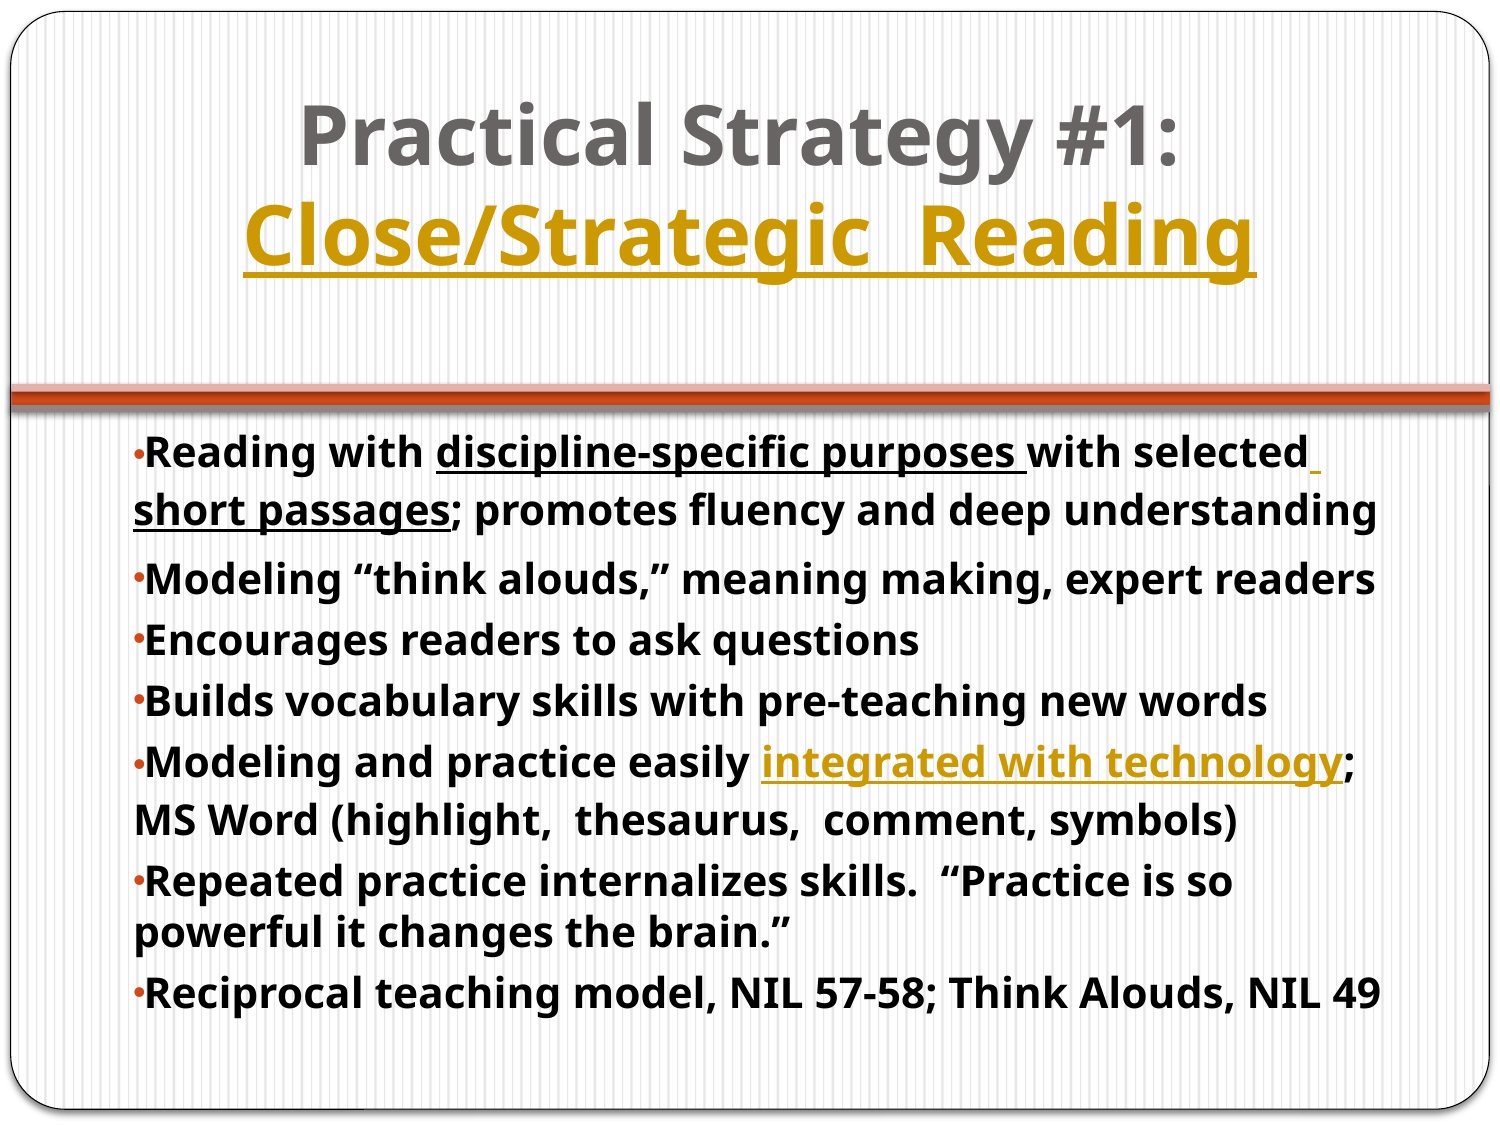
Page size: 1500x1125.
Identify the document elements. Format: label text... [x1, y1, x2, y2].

list Reading with discipline-specific purposes with selected short passages; promotes fluency and deep understanding Modeling “think alouds,” meaning making, expert readers Encourages readers to ask questions Builds vocabulary skills with pre-teaching new words Modeling and practice easily integrated with technology; MS Word (highlight, thesaurus, comment, symbols) Repeated practice internalizes skills. “Practice is so powerful it changes the brain.” Reciprocal teaching model, NIL 57-58; Think Alouds, NIL 49 [118, 417, 1425, 1038]
title Practical Strategy #1: Close/Strategic Reading [112, 87, 1388, 311]
